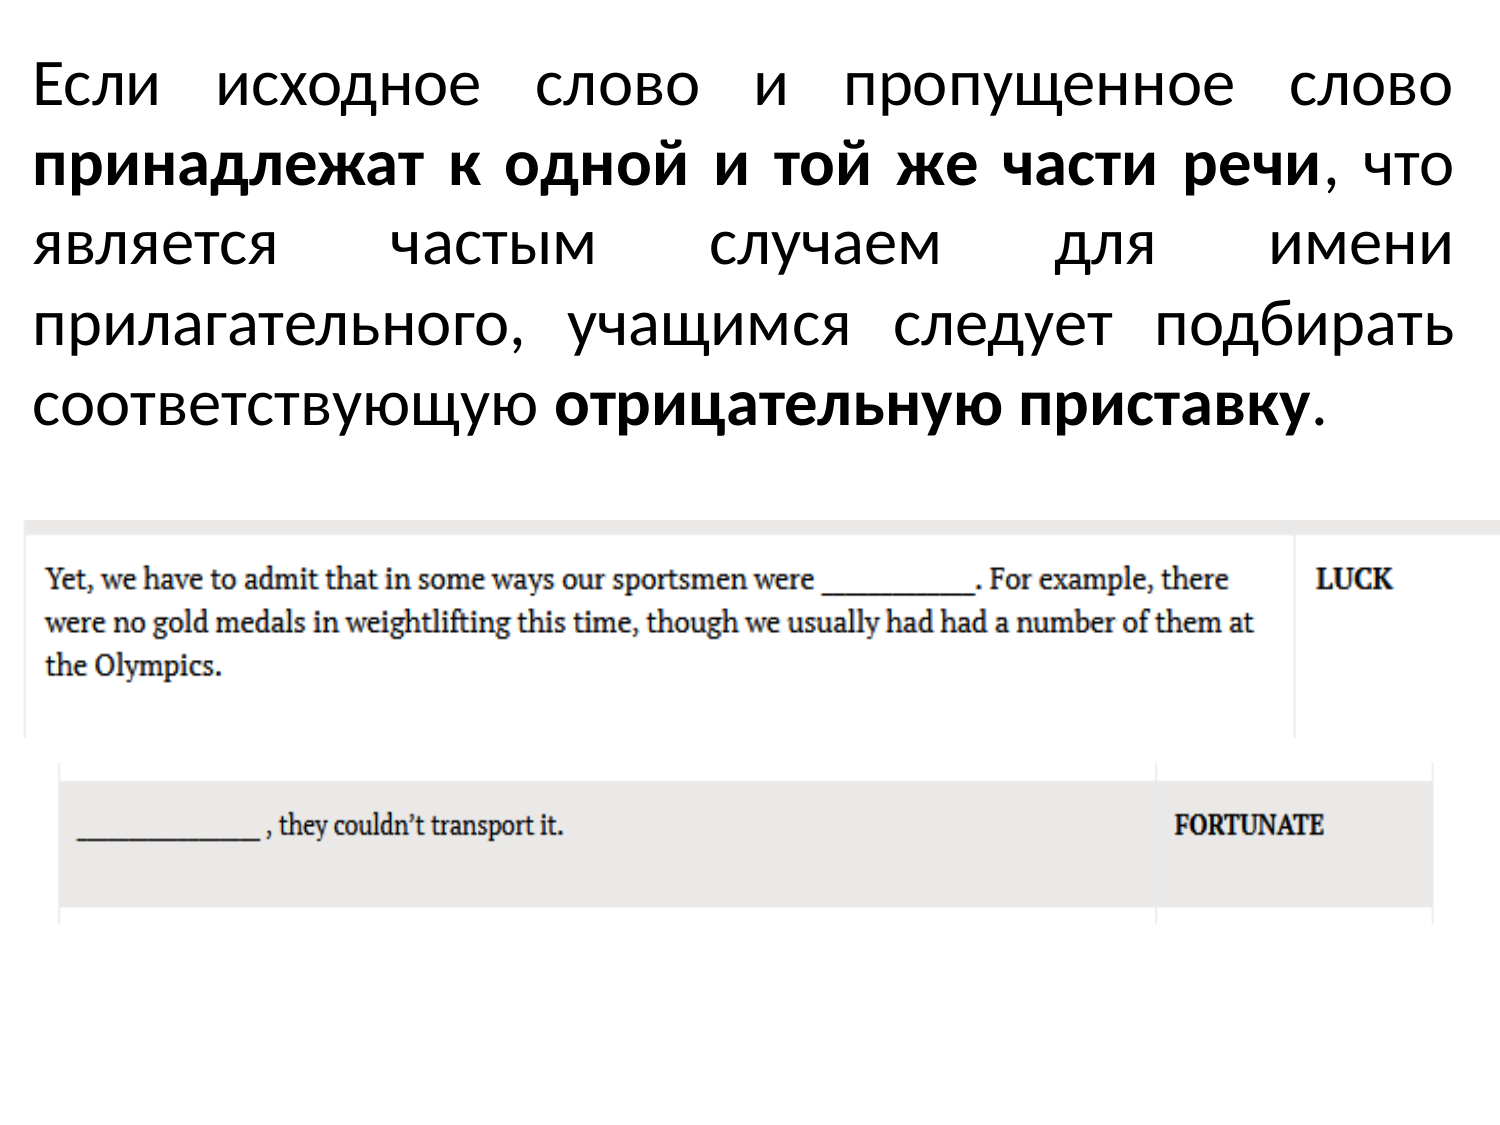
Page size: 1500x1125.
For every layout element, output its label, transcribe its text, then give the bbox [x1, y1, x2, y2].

picture [0, 519, 1500, 739]
list Если исходное слово и пропущенное слово принадлежат к одной и той же части речи, что является частым случаем для имени прилагательного, учащимся следует подбирать соответствующую отрицательную приставку. [17, 30, 1471, 480]
picture [51, 763, 1444, 924]
